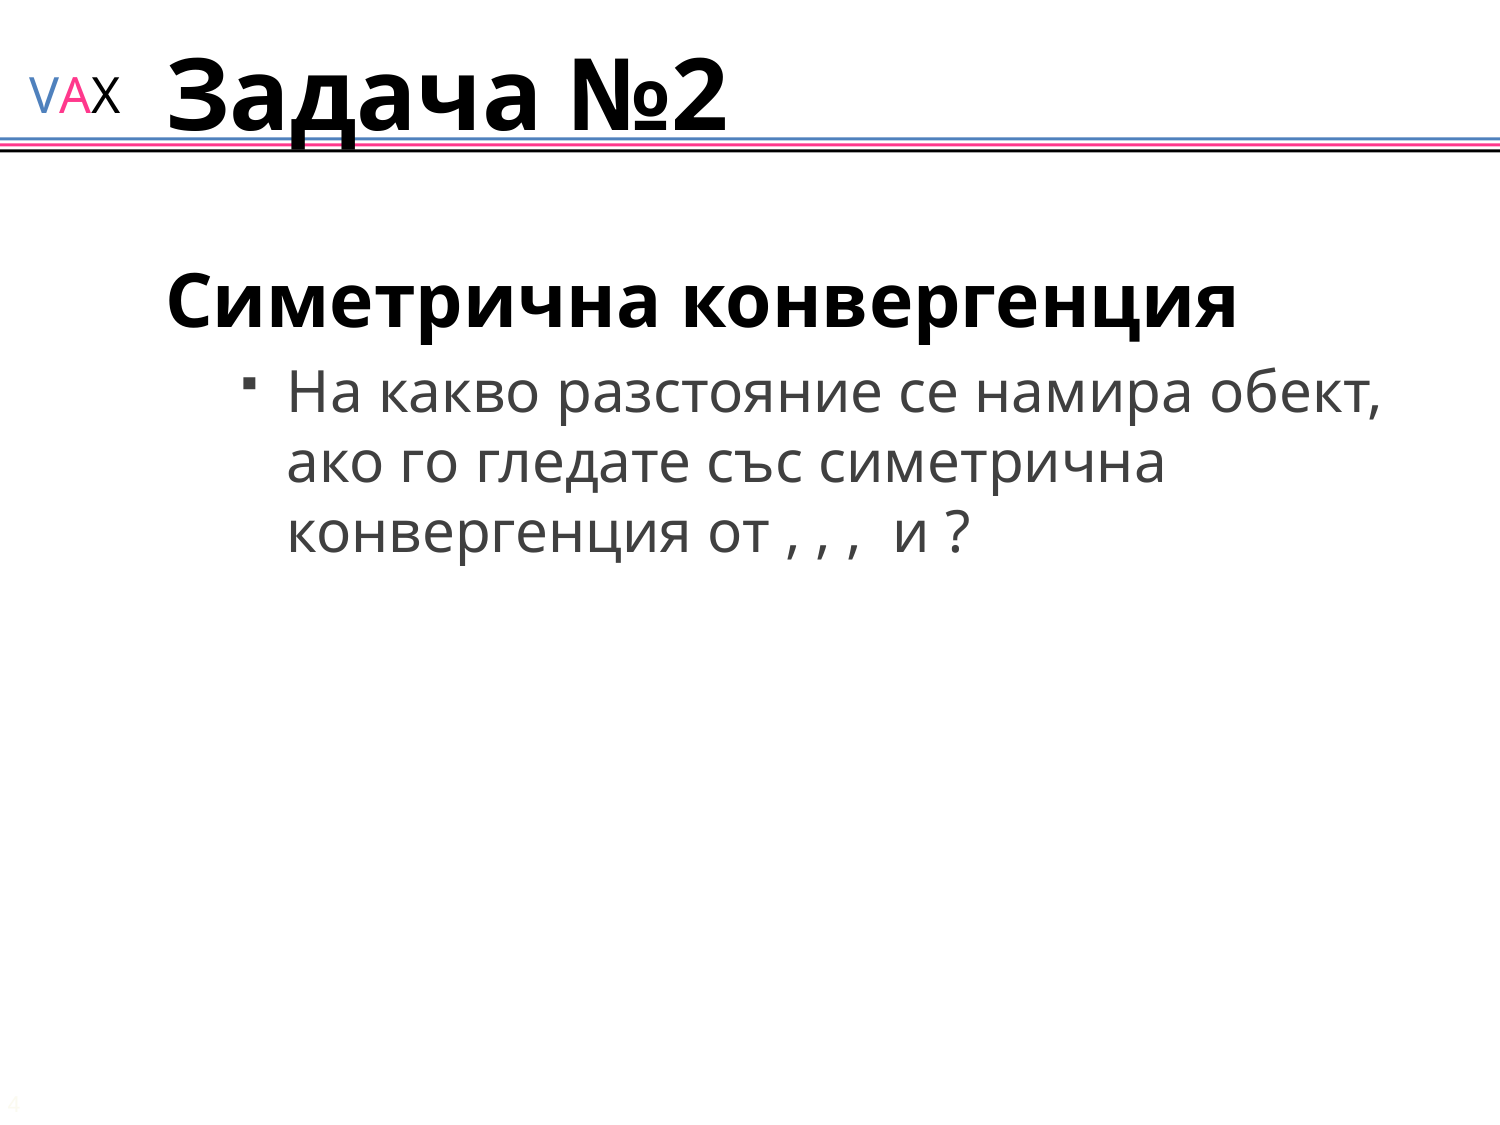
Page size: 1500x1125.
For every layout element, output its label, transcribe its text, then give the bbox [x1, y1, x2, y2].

title Задача №2 [0, 37, 1500, 144]
